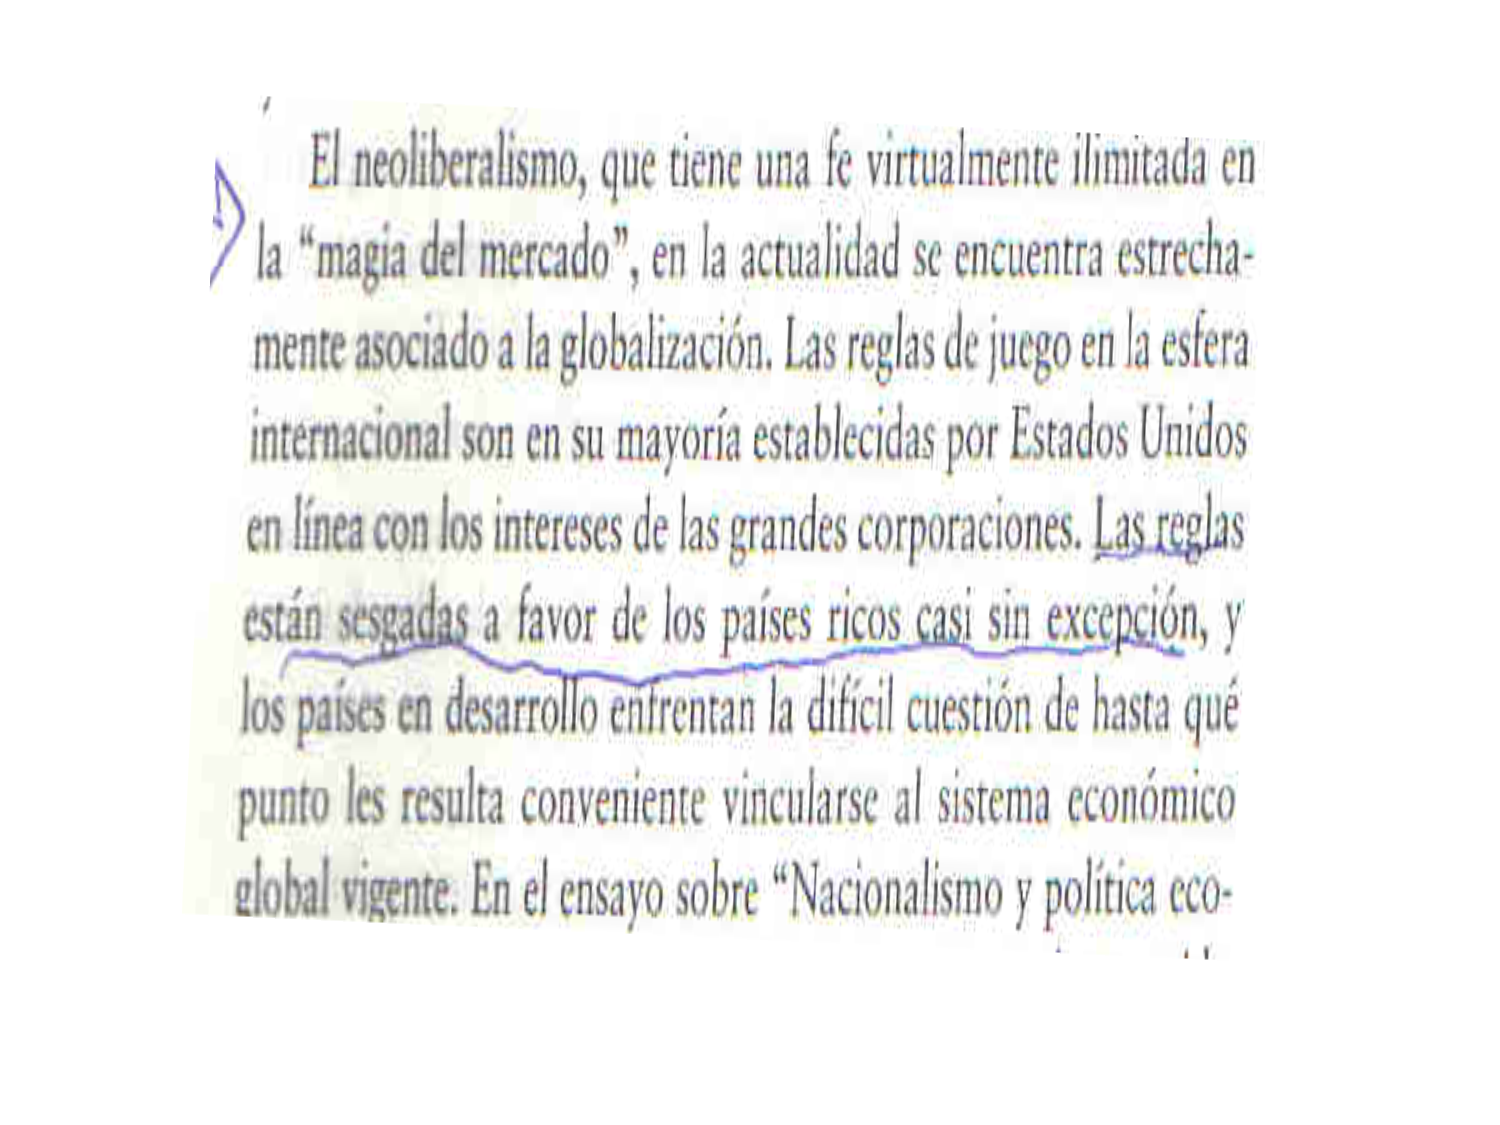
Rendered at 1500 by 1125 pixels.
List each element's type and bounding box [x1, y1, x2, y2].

picture [183, 95, 1319, 961]
